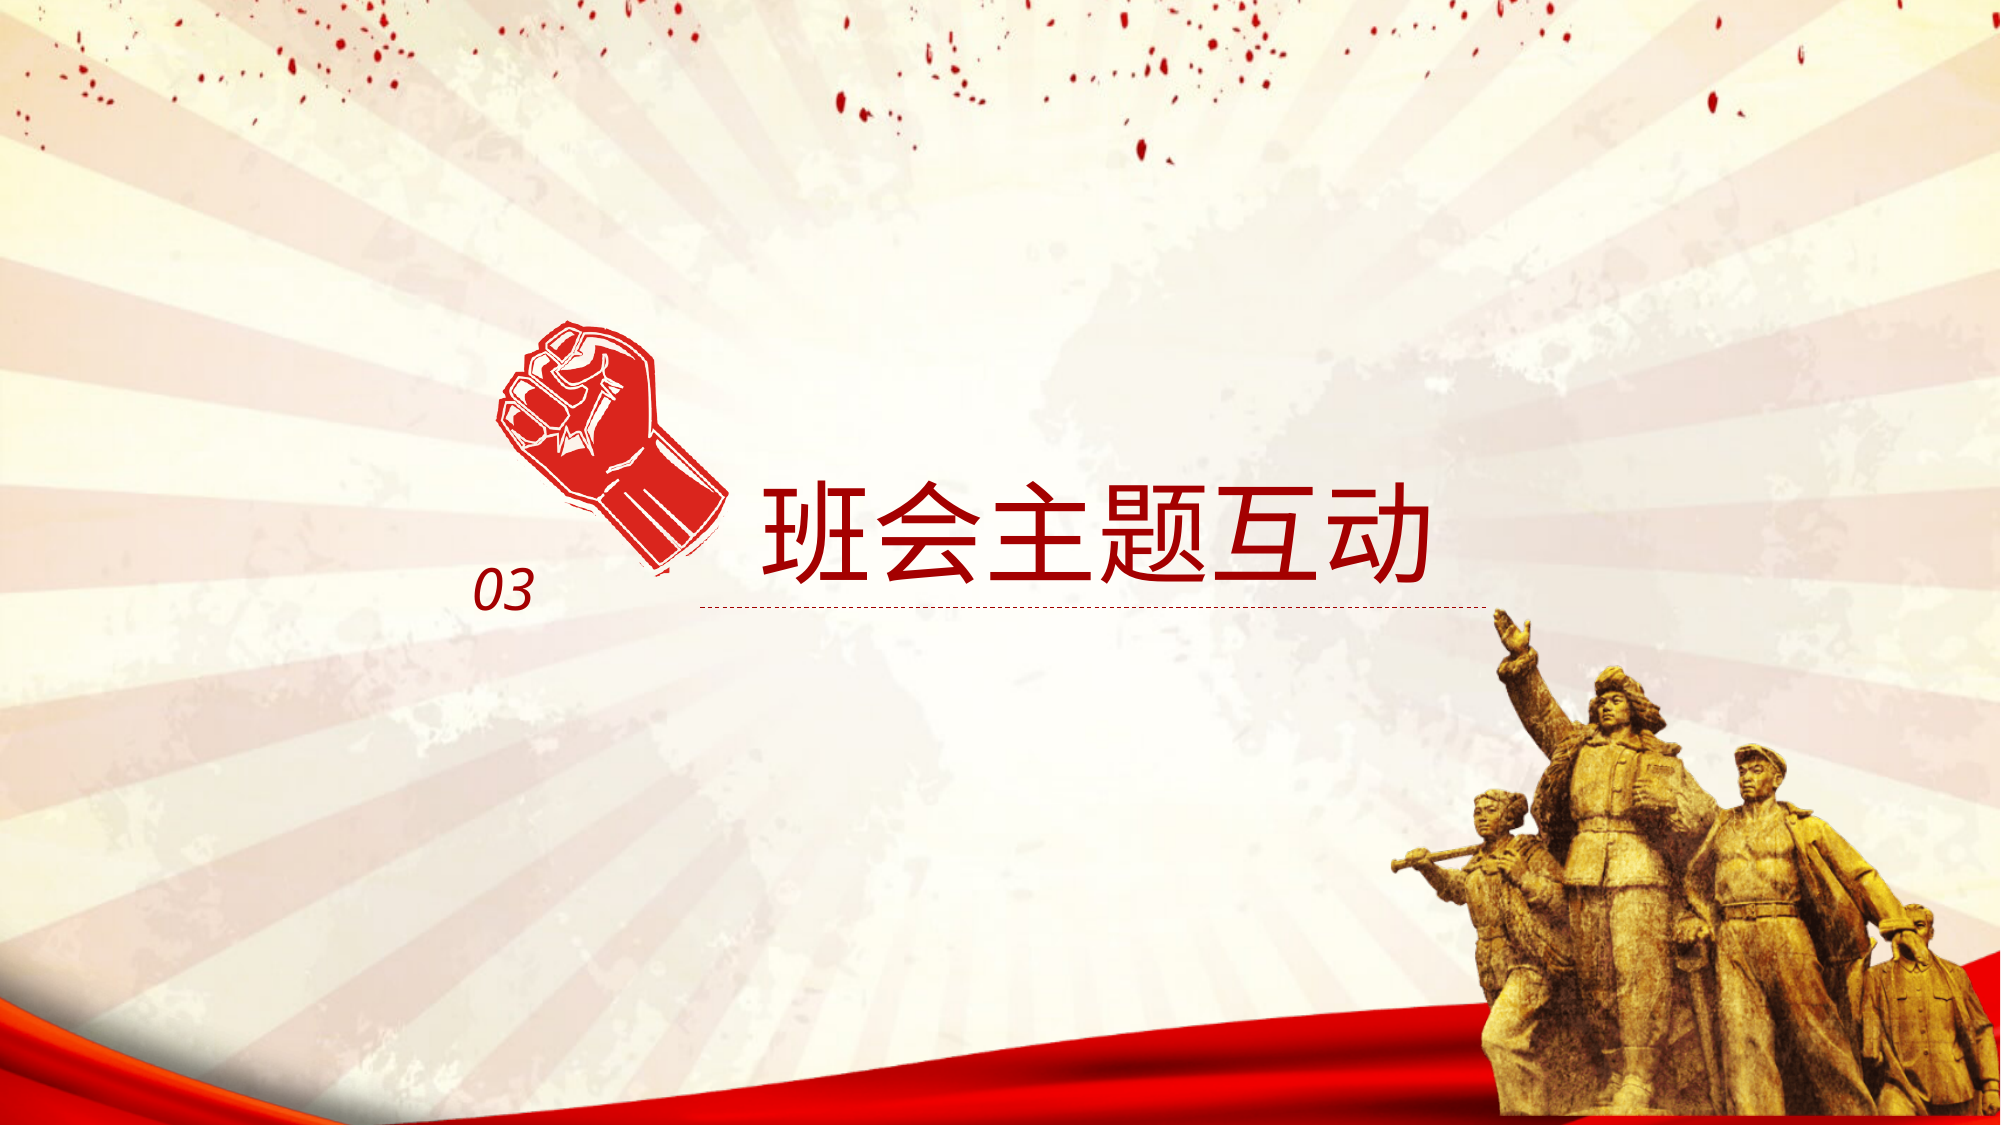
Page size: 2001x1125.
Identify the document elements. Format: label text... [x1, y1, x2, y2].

text_box 班会主题互动 [716, 455, 1450, 606]
text_box 03 [456, 544, 558, 630]
picture [0, 0, 2001, 1125]
